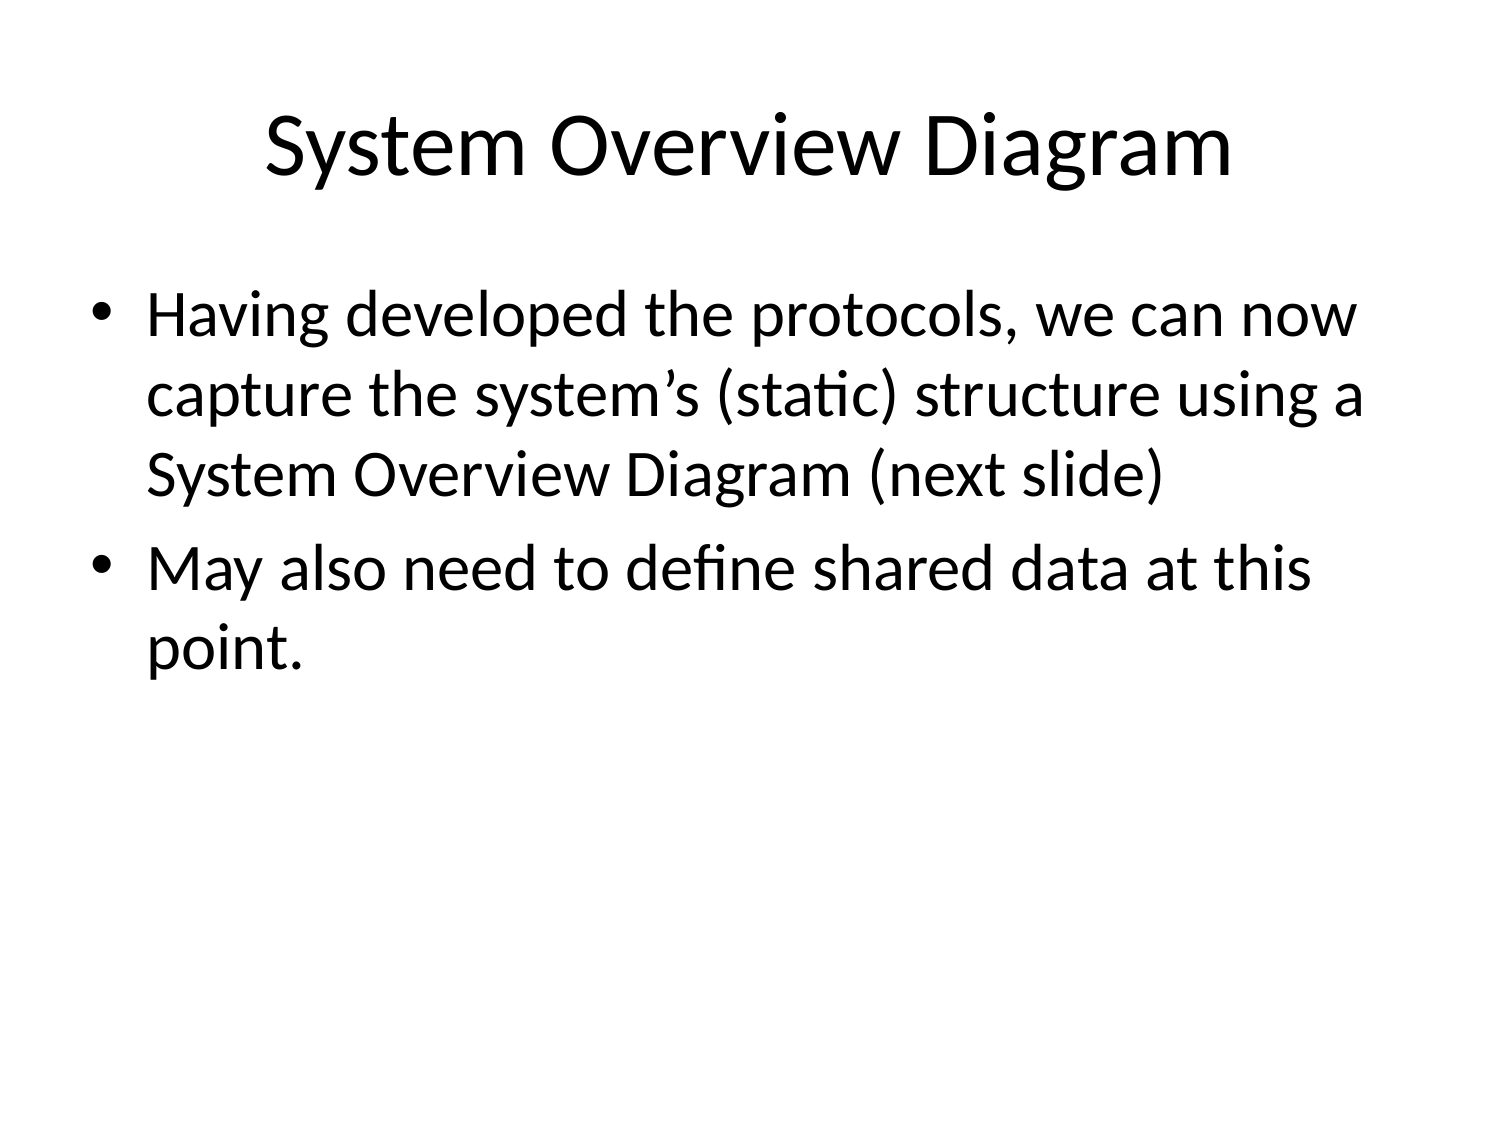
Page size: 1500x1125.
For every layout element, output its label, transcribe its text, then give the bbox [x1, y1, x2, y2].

title System Overview Diagram [75, 45, 1425, 233]
list Having developed the protocols, we can now capture the system’s (static) structure using a System Overview Diagram (next slide) May also need to define shared data at this point. [75, 262, 1425, 1005]
